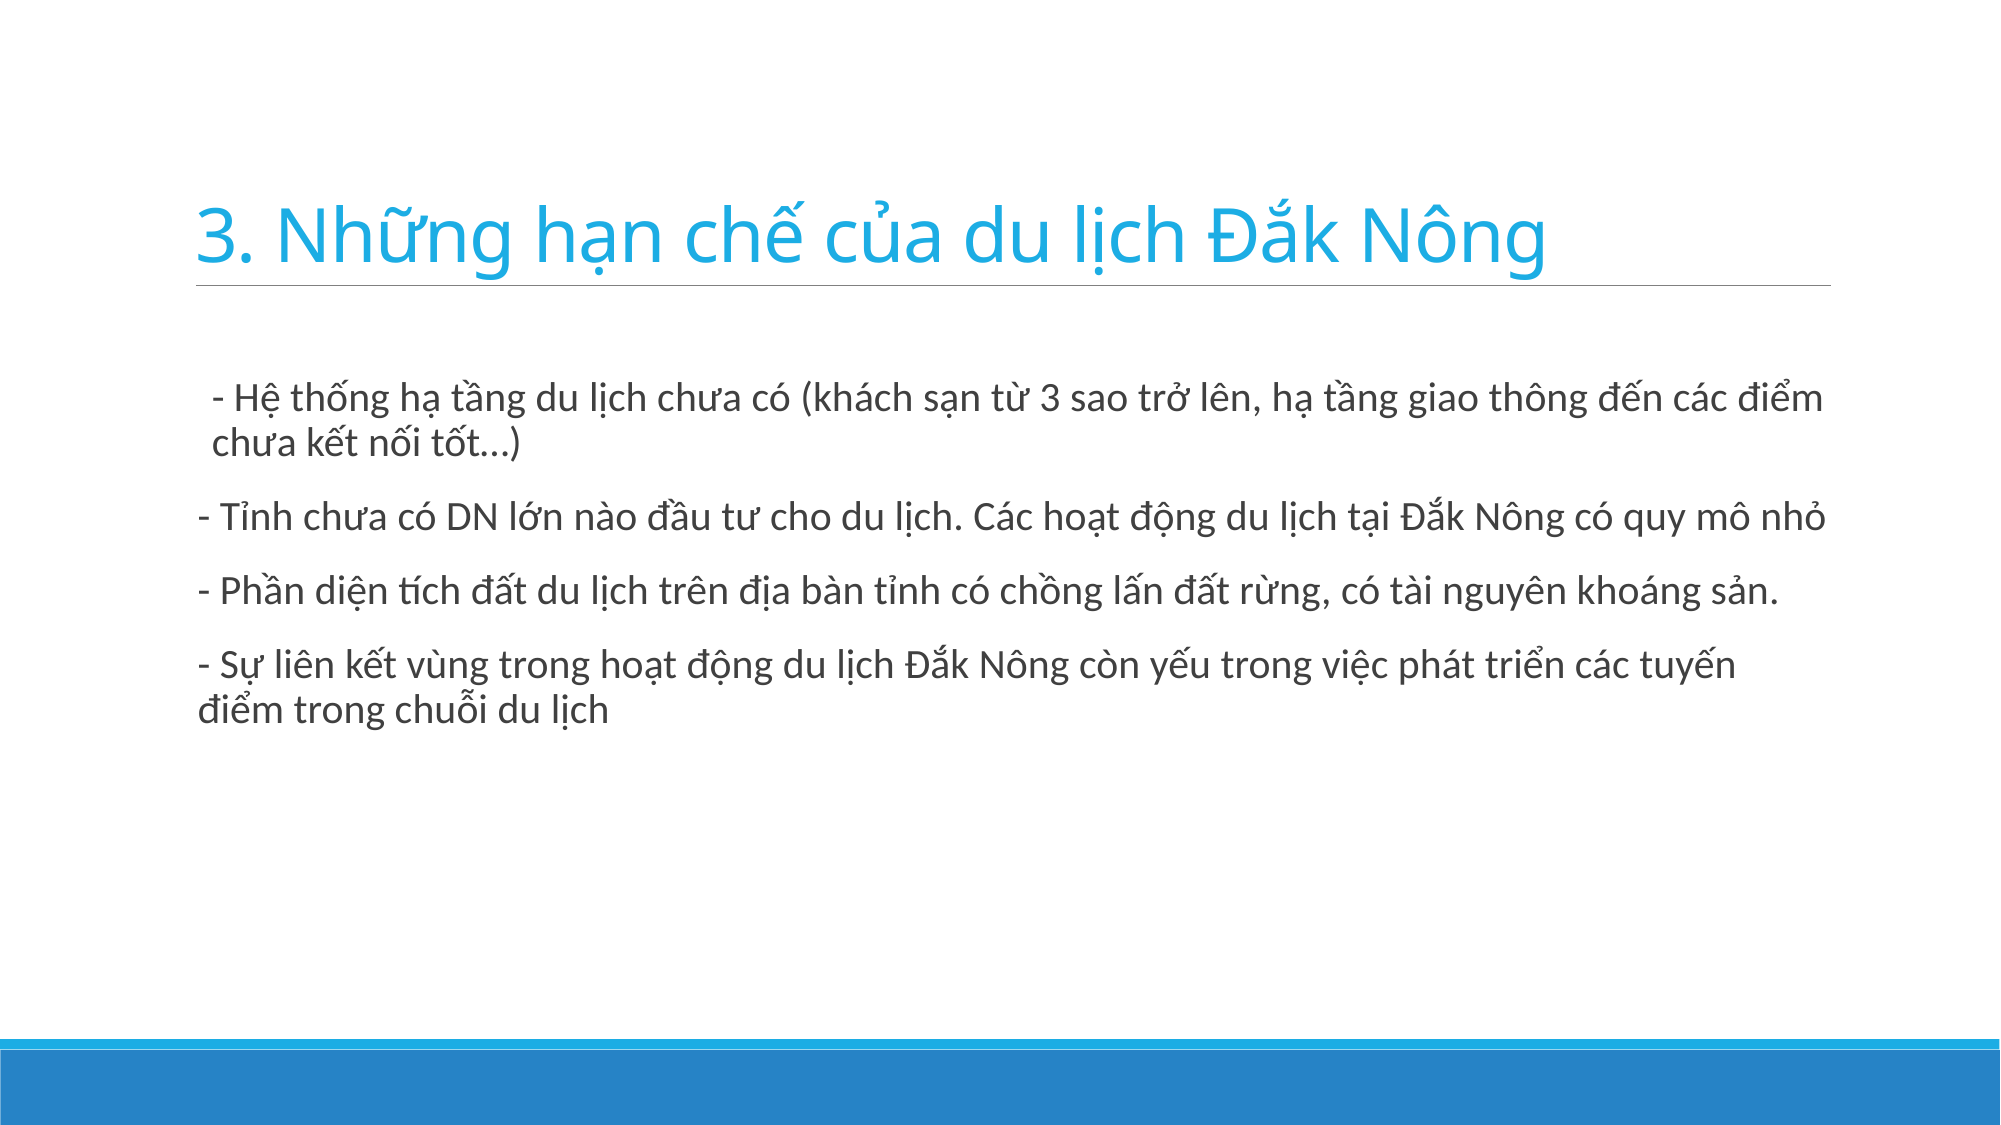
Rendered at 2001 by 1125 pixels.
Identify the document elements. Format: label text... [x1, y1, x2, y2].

list - Hệ thống hạ tầng du lịch chưa có (khách sạn từ 3 sao trở lên, hạ tầng giao thông đến các điểm chưa kết nối tốt…) - Tỉnh chưa có DN lớn nào đầu tư cho du lịch. Các hoạt động du lịch tại Đắk Nông có quy mô nhỏ - Phần diện tích đất du lịch trên địa bàn tỉnh có chồng lấn đất rừng, có tài nguyên khoáng sản. - Sự liên kết vùng trong hoạt động du lịch Đắk Nông còn yếu trong việc phát triển các tuyến điểm trong chuỗi du lịch [182, 368, 1833, 1028]
title 3. Những hạn chế của du lịch Đắk Nông [180, 47, 1830, 285]
